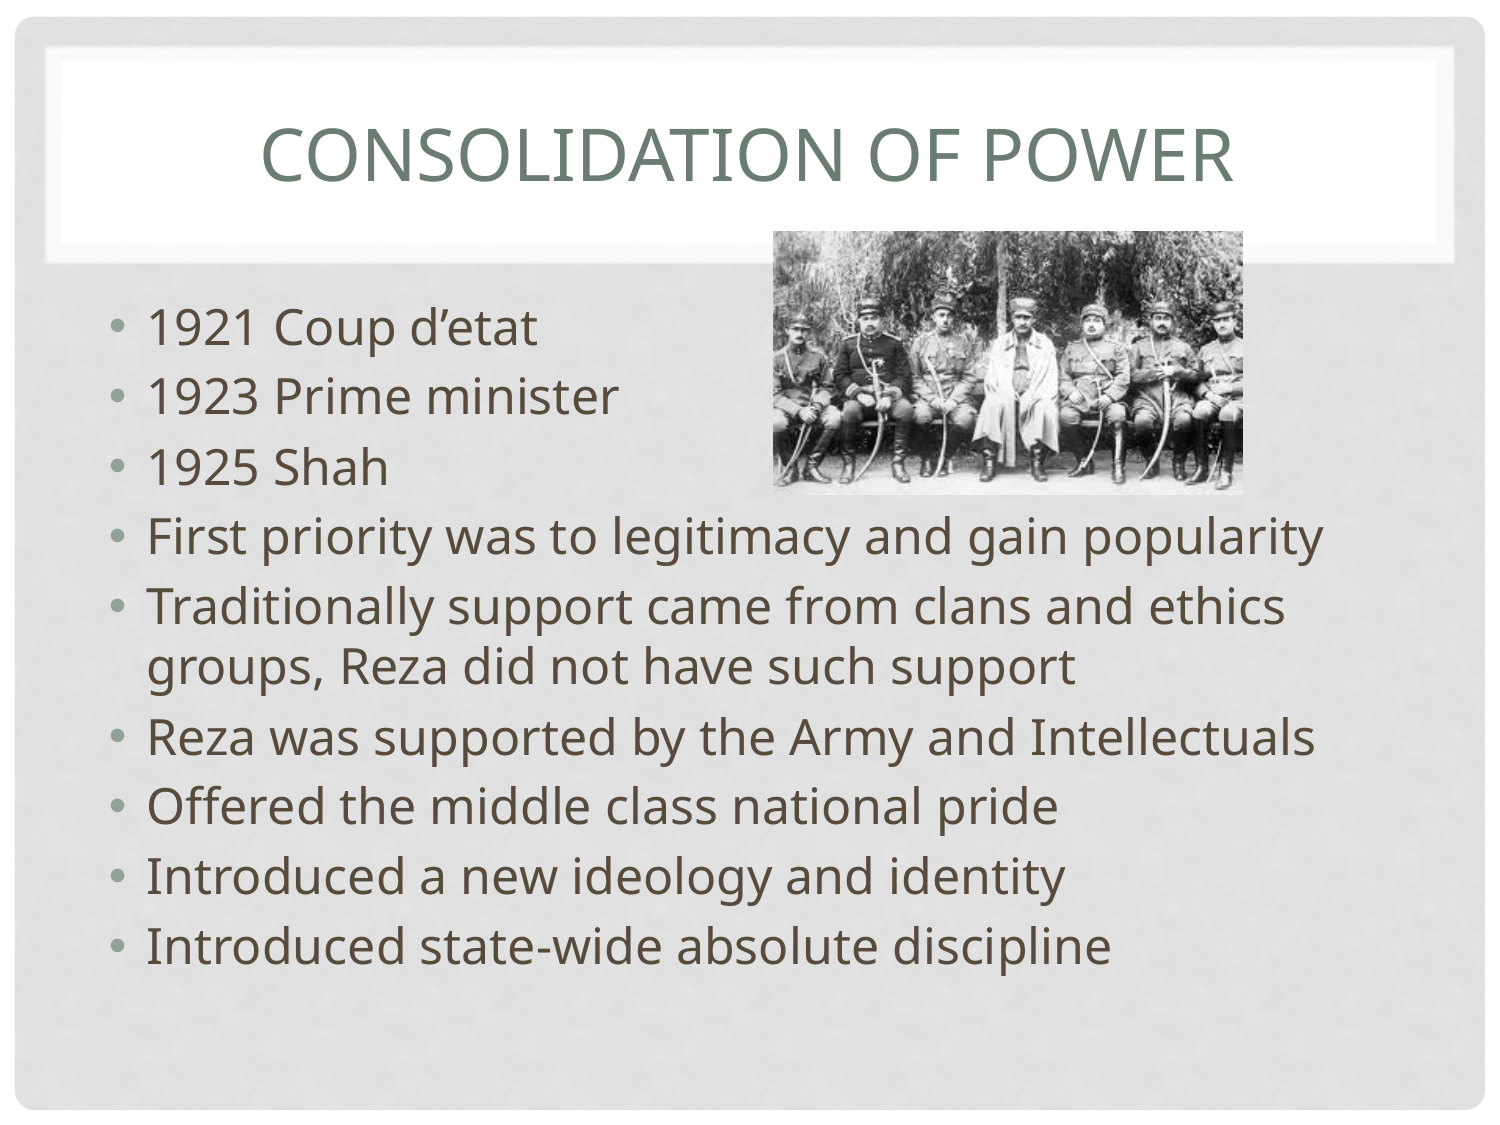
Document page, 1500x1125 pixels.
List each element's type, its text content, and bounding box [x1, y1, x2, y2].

title Consolidation of power [69, 66, 1425, 238]
list 1921 Coup d’etat 1923 Prime minister 1925 Shah First priority was to legitimacy and gain popularity Traditionally support came from clans and ethics groups, Reza did not have such support Reza was supported by the Army and Intellectuals Offered the middle class national pride Introduced a new ideology and identity Introduced state-wide absolute discipline [75, 287, 1425, 1005]
picture [773, 231, 1243, 495]
